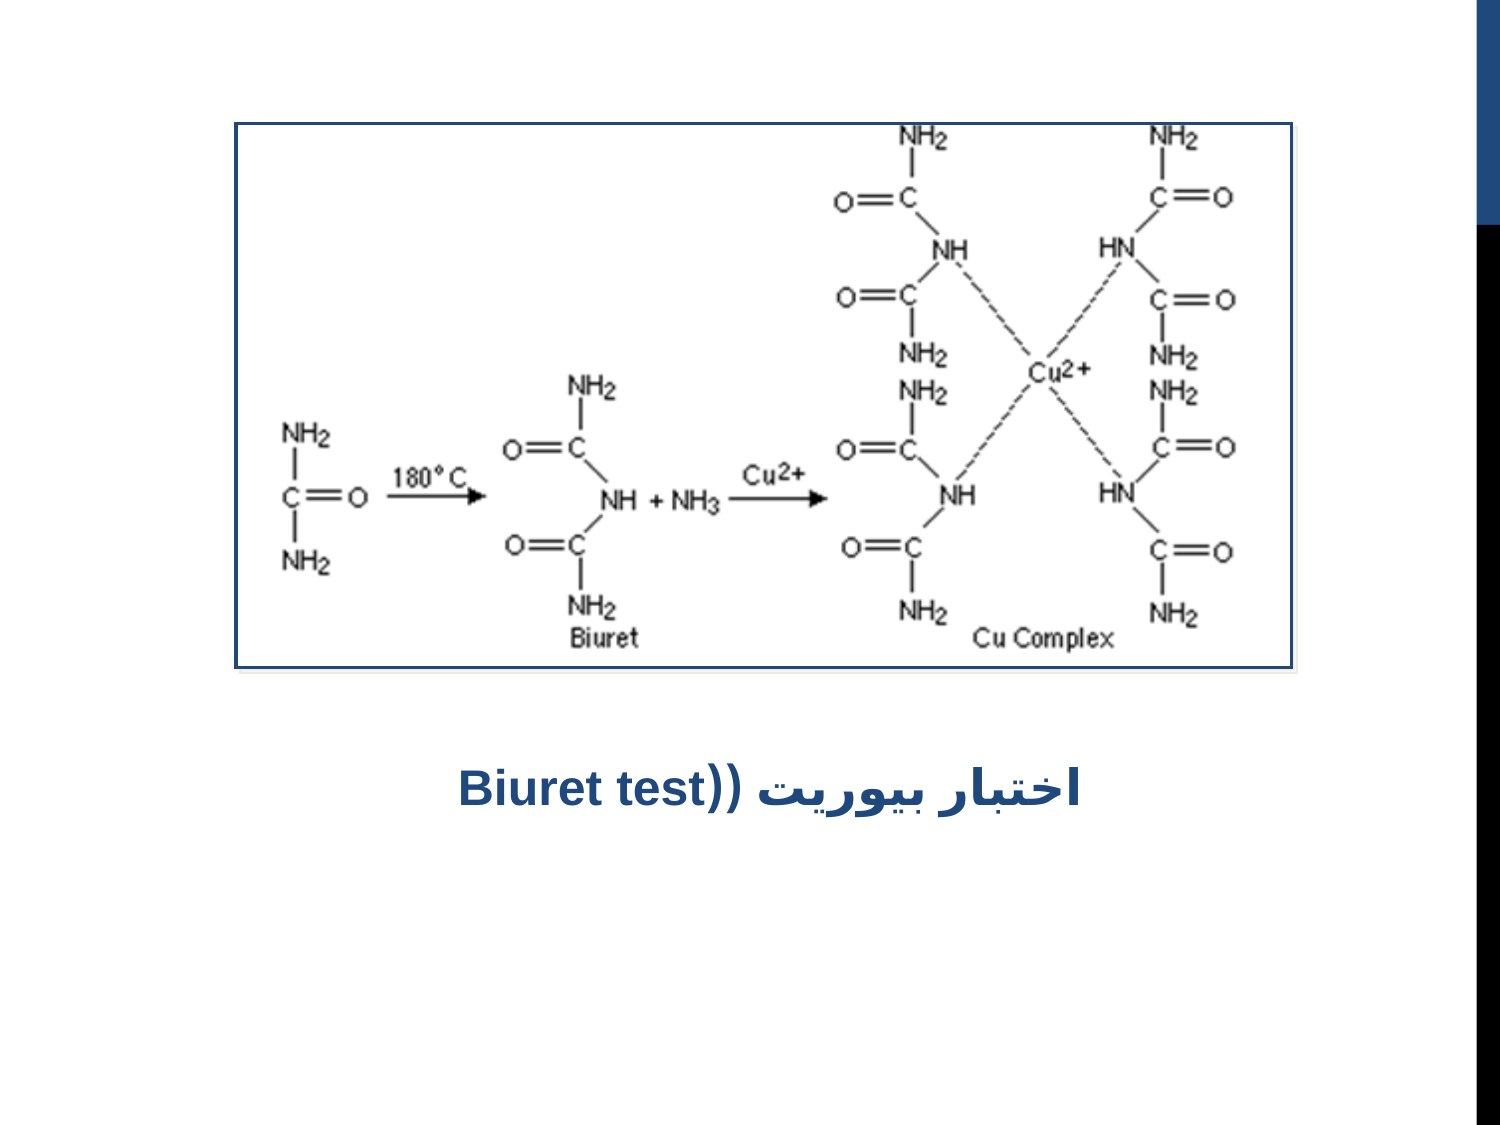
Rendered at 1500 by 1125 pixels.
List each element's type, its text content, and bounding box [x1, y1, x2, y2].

text_box اختبار بيوريت ((Biuret test [430, 748, 1098, 823]
picture [236, 124, 1291, 667]
